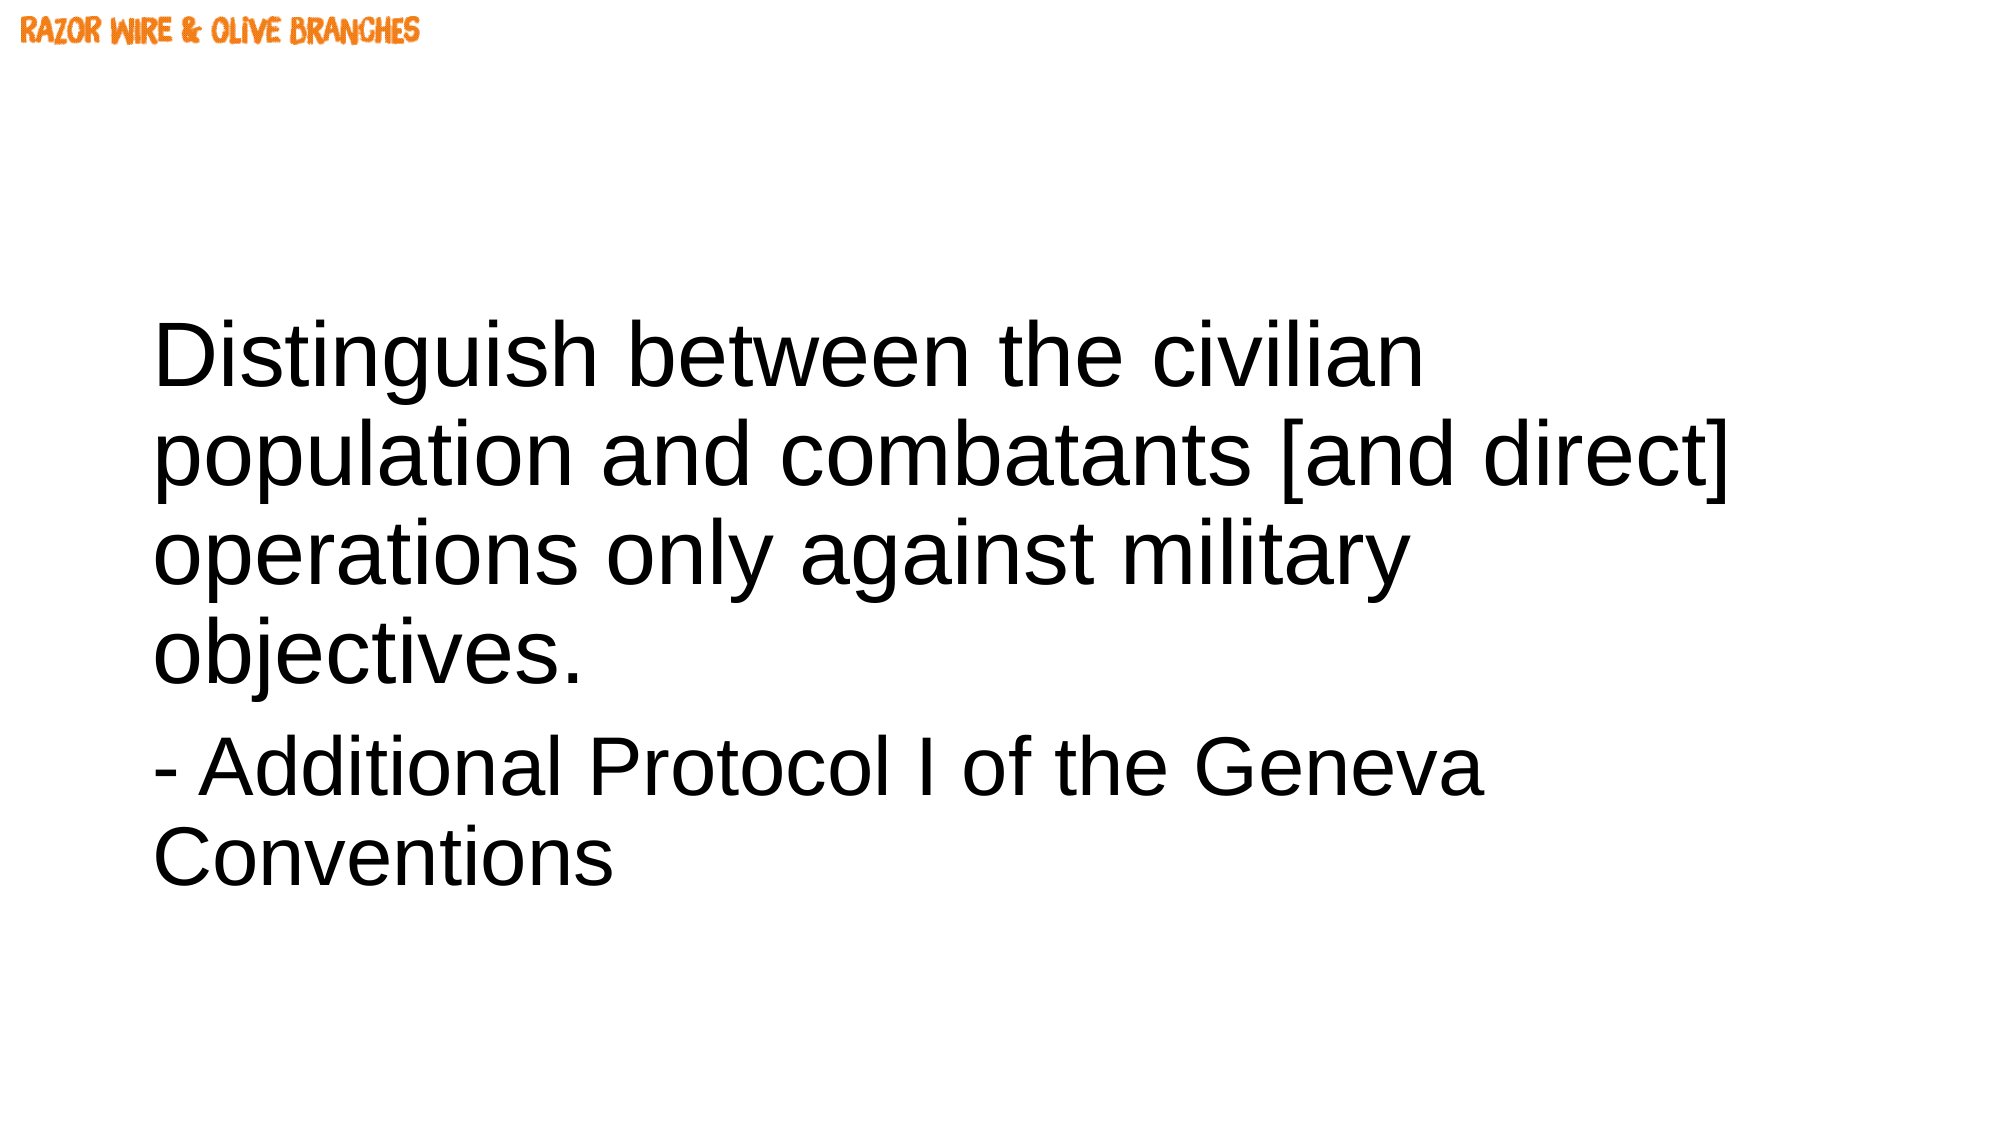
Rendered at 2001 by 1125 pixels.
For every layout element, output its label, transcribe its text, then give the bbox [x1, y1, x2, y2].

list Distinguish between the civilian population and combatants [and direct] operations only against military objectives. - Additional Protocol I of the Geneva Conventions [137, 299, 1863, 1014]
